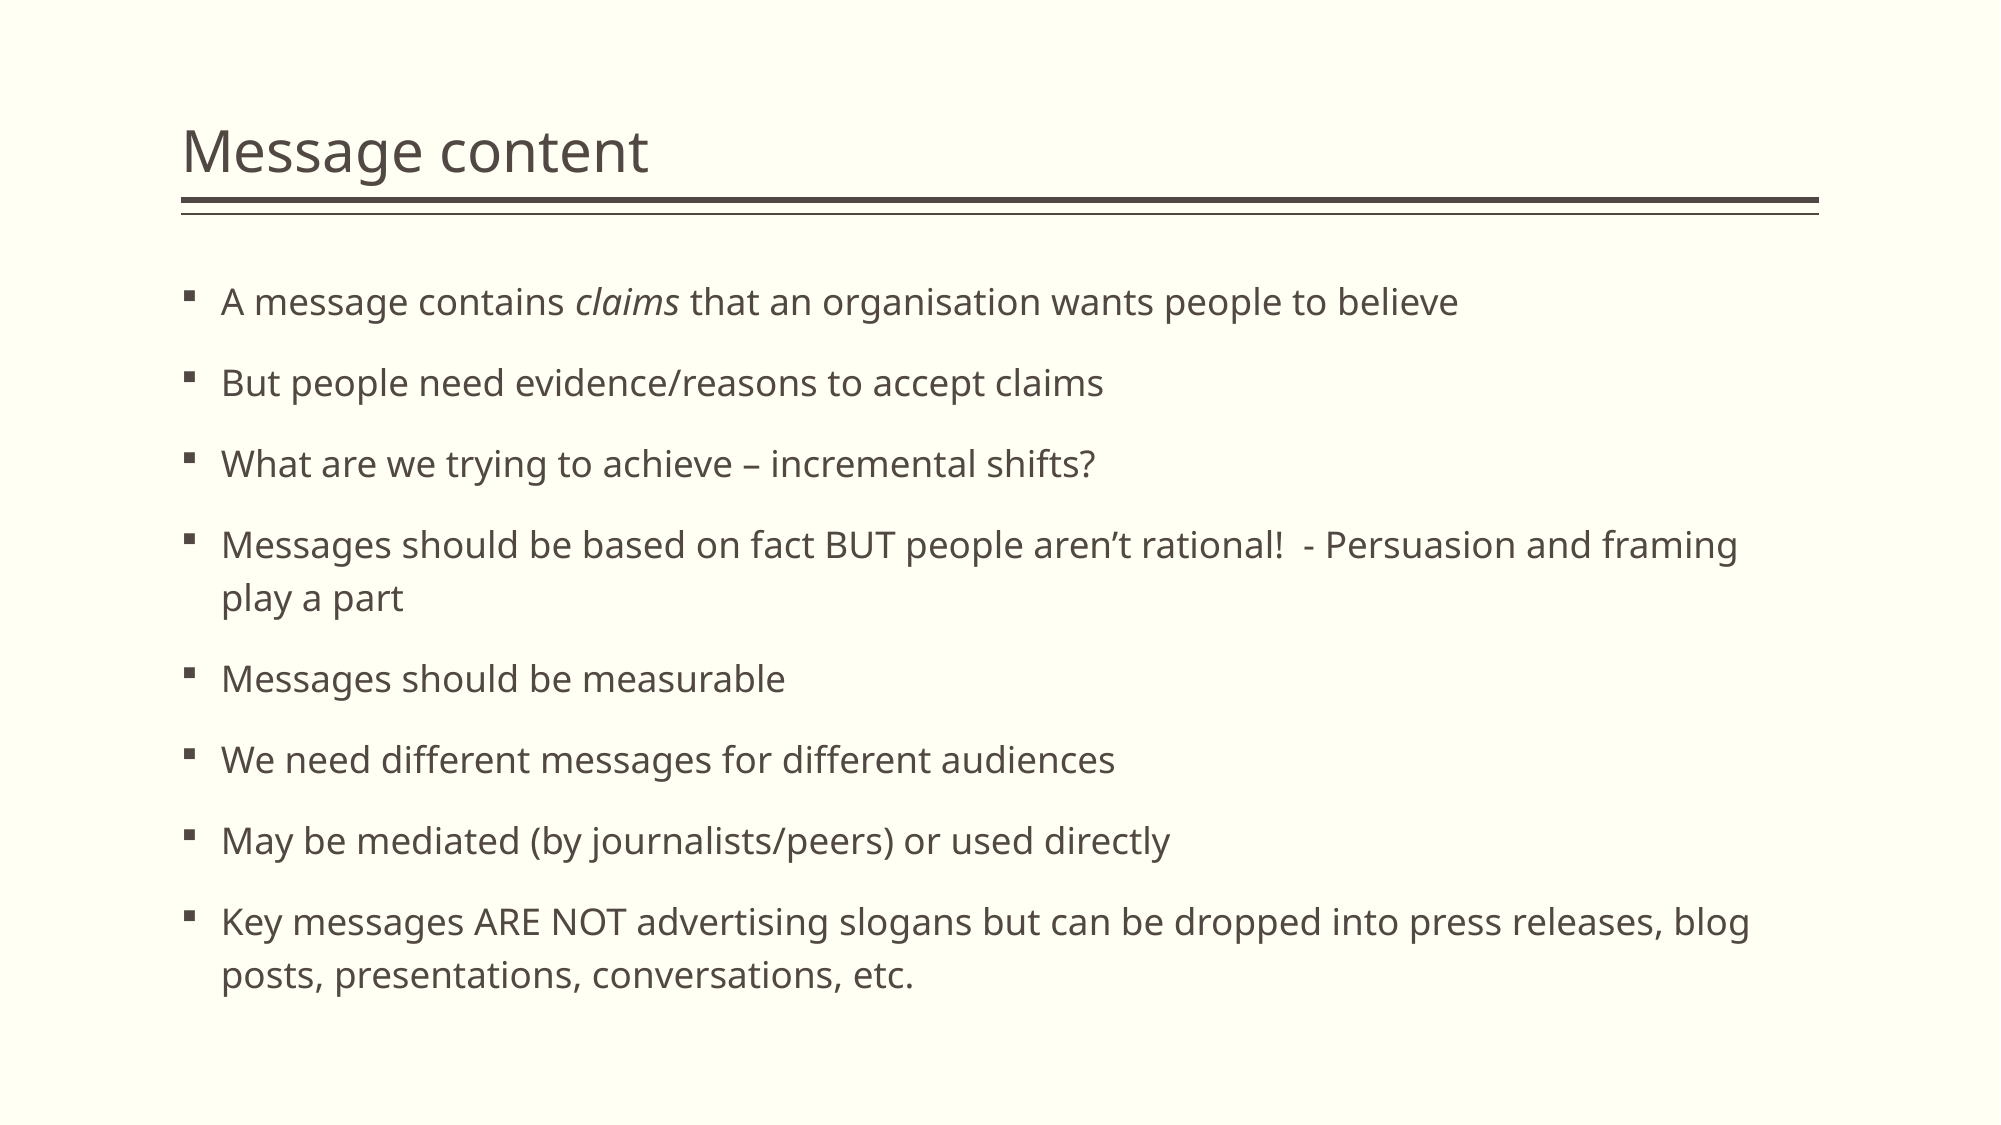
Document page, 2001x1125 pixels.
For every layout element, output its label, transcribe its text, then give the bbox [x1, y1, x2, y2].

title Message content [181, 12, 1819, 193]
list A message contains claims that an organisation wants people to believe But people need evidence/reasons to accept claims What are we trying to achieve – incremental shifts? Messages should be based on fact BUT people aren’t rational! - Persuasion and framing play a part Messages should be measurable We need different messages for different audiences May be mediated (by journalists/peers) or used directly Key messages ARE NOT advertising slogans but can be dropped into press releases, blog posts, presentations, conversations, etc. [181, 262, 1819, 1013]
